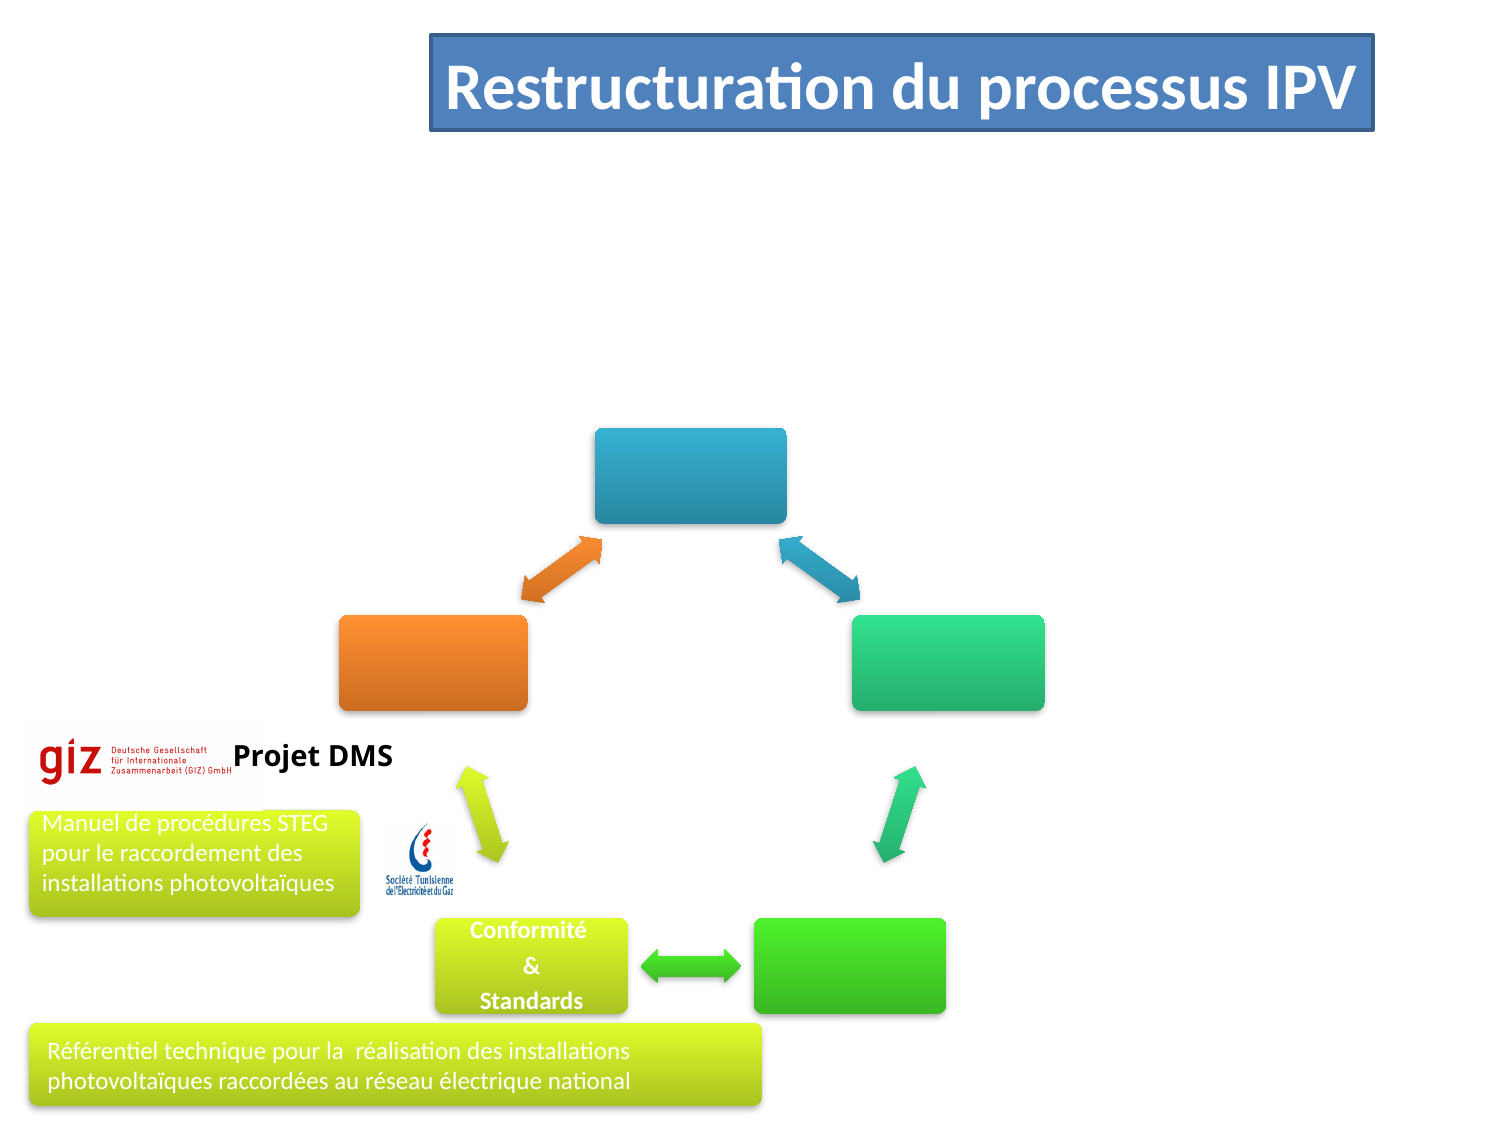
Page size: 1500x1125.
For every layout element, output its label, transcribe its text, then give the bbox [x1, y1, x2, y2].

picture [371, 822, 471, 896]
text_box Restructuration du processus IPV [429, 33, 1375, 132]
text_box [29, 810, 361, 917]
text_box Projet DMS [269, 729, 331, 780]
picture [20, 717, 264, 811]
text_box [29, 1022, 763, 1107]
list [336, 396, 1046, 1046]
